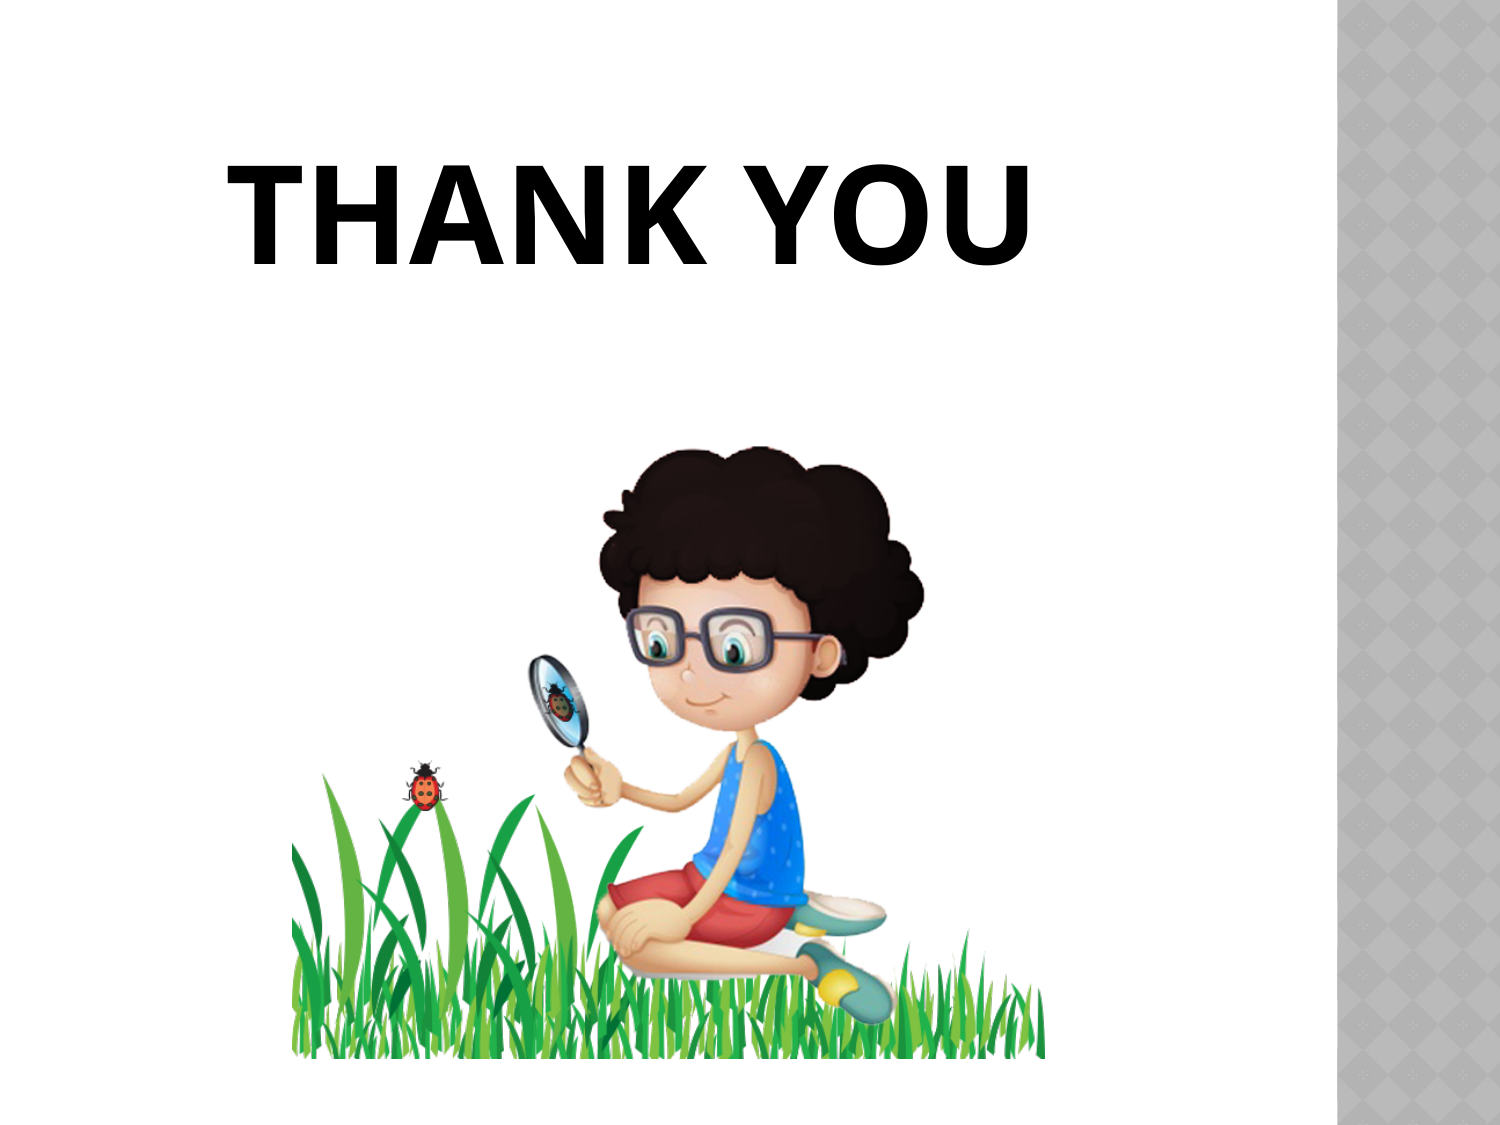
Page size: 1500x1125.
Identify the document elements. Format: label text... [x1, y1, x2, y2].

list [292, 263, 1046, 1060]
title Thank You [75, 45, 1300, 388]
